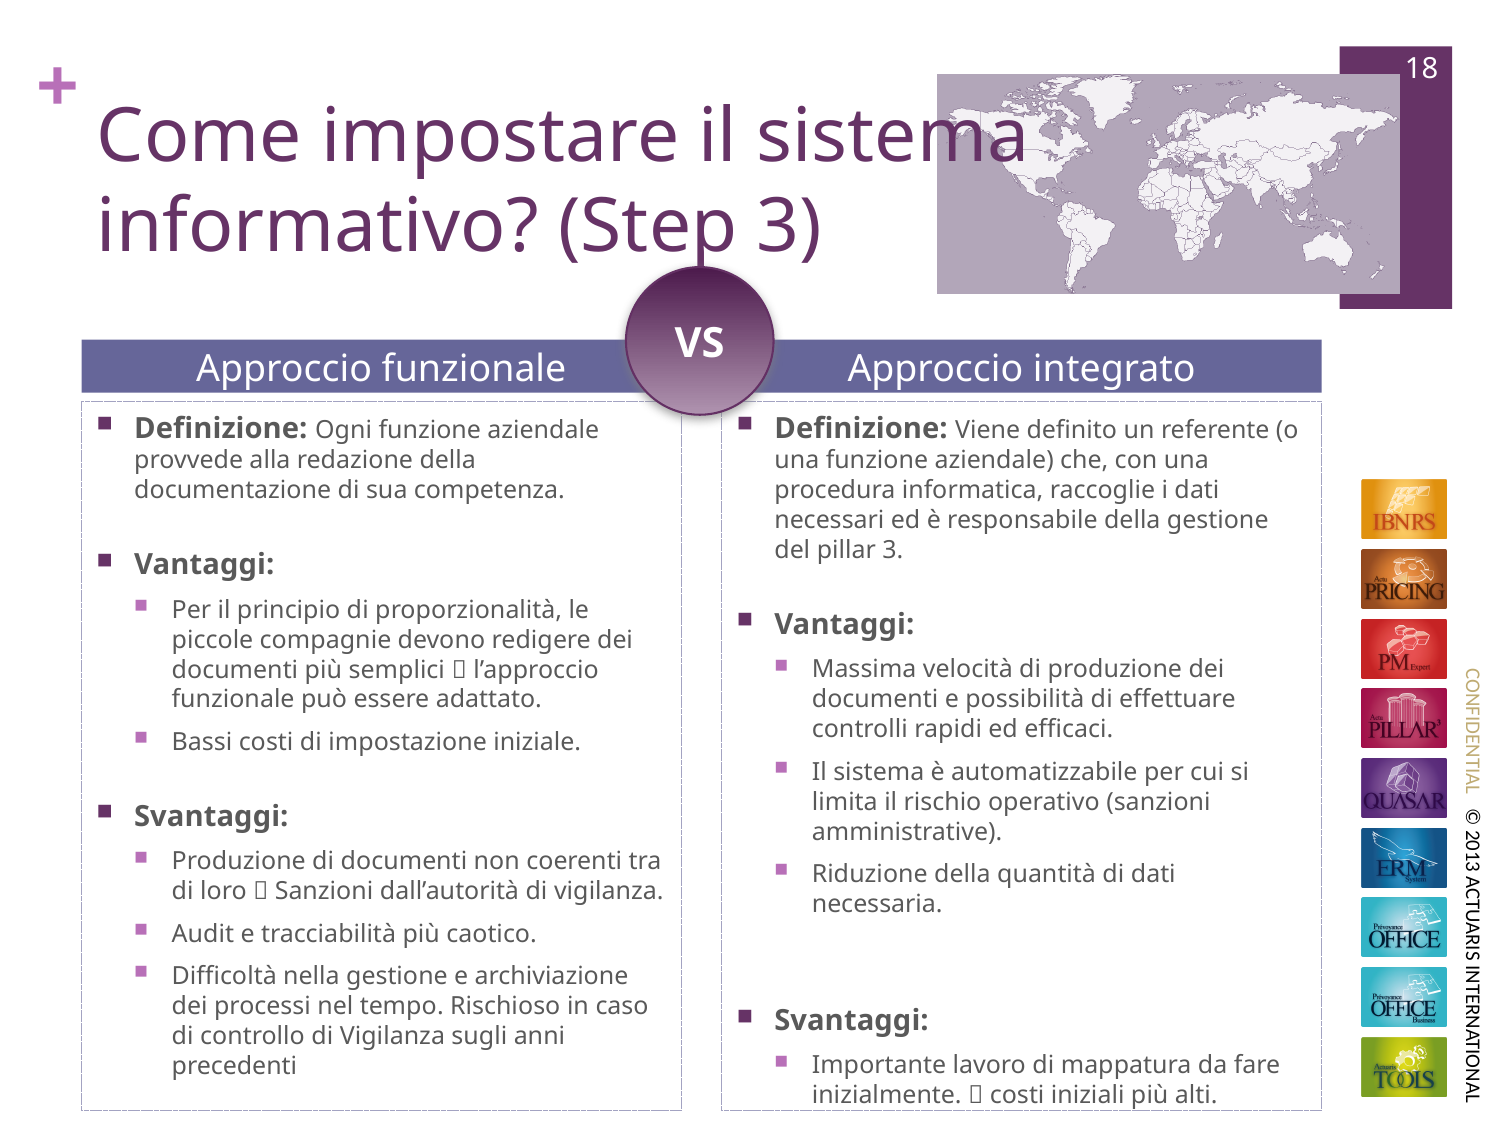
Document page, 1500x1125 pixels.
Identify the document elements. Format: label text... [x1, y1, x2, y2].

picture [1361, 828, 1447, 888]
text_box VS [624, 266, 775, 416]
title Come impostare il sistema informativo? (Step 3) [81, 79, 1322, 263]
picture [1361, 619, 1447, 679]
picture [1361, 758, 1447, 818]
list Definizione: Ogni funzione aziendale provvede alla redazione della documentazione di sua competenza. Vantaggi: Per il principio di proporzionalità, le piccole compagnie devono redigere dei documenti più semplici  l’approccio funzionale può essere adattato. Bassi costi di impostazione iniziale. Svantaggi: Produzione di documenti non coerenti tra di loro  Sanzioni dall’autorità di vigilanza. Audit e tracciabilità più caotico. Difficoltà nella gestione e archiviazione dei processi nel tempo. Rischioso in caso di controllo di Vigilanza sugli anni precedenti [81, 401, 682, 1111]
picture [1361, 549, 1447, 609]
picture [1361, 897, 1447, 957]
list Approccio integrato [766, 339, 1322, 393]
picture [1361, 688, 1447, 748]
picture [1361, 1037, 1447, 1097]
picture [1361, 479, 1447, 539]
slide_number 18 [1362, 39, 1454, 100]
list Definizione: Viene definito un referente (o una funzione aziendale) che, con una procedura informatica, raccoglie i dati necessari ed è responsabile della gestione del pillar 3. Vantaggi: Massima velocità di produzione dei documenti e possibilità di effettuare controlli rapidi ed efficaci. Il sistema è automatizzabile per cui si limita il rischio operativo (sanzioni amministrative). Riduzione della quantità di dati necessaria. Svantaggi: Importante lavoro di mappatura da fare inizialmente.  costi iniziali più alti. [721, 401, 1322, 1111]
list Approccio funzionale [81, 339, 634, 393]
picture [1361, 967, 1447, 1027]
